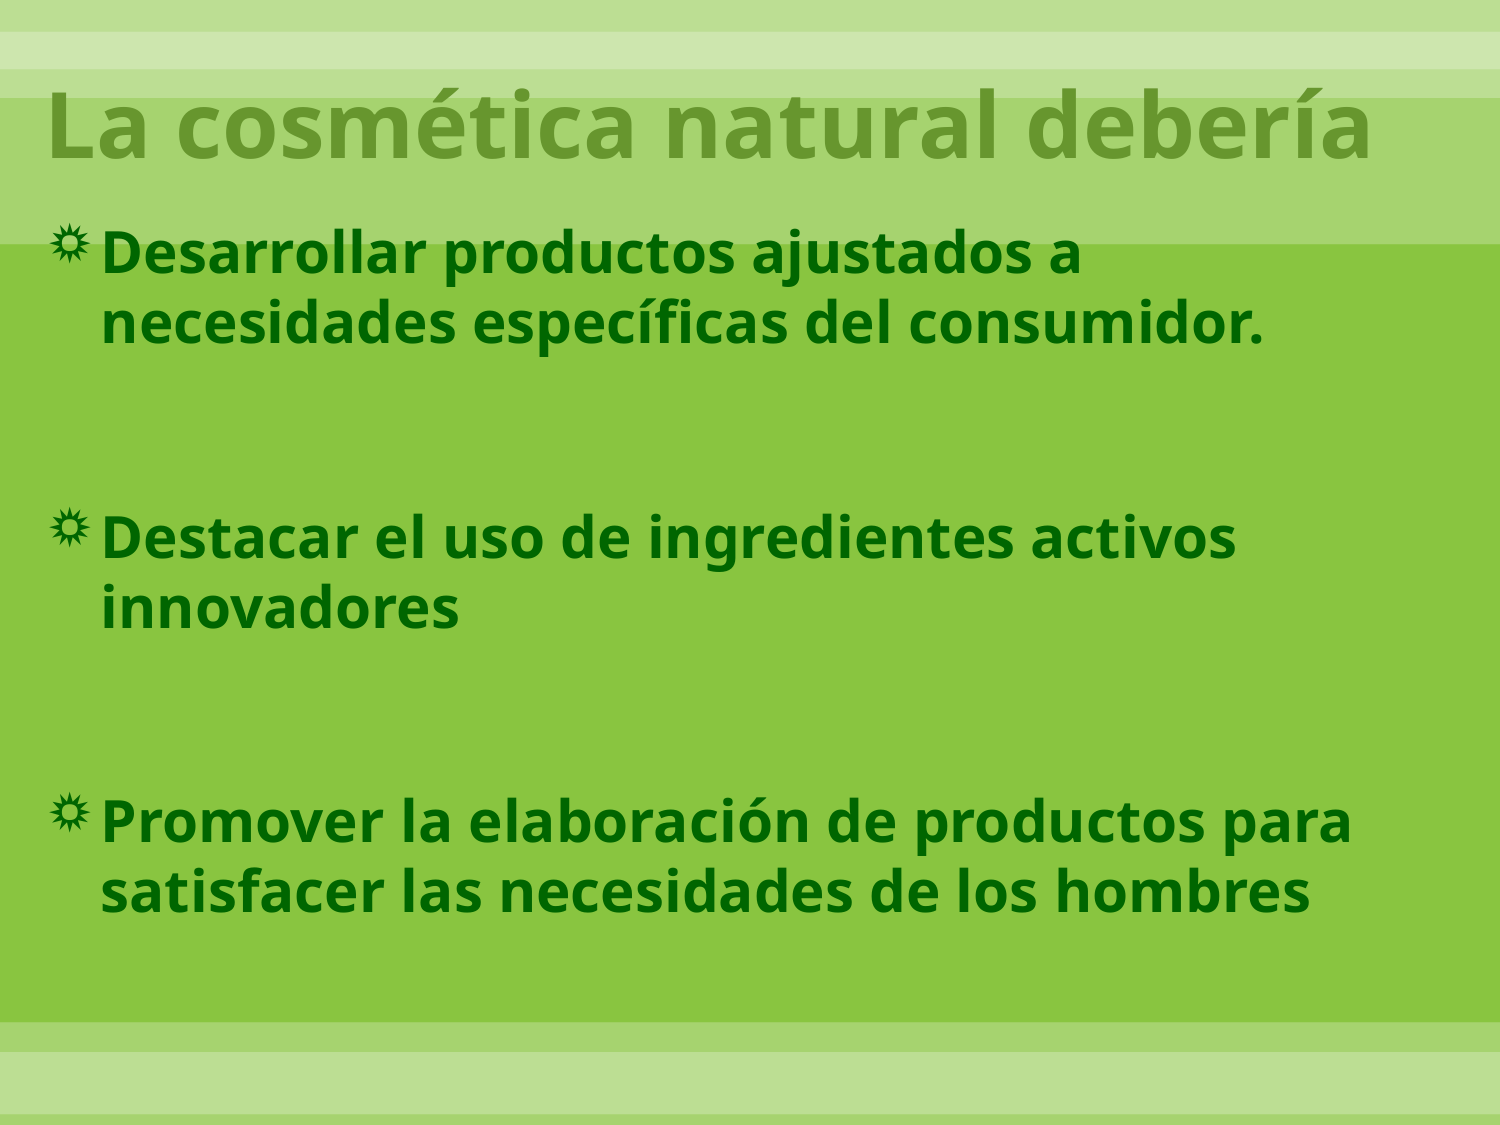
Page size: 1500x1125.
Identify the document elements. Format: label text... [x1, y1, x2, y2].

list Desarrollar productos ajustados a necesidades específicas del consumidor. Destacar el uso de ingredientes activos innovadores Promover la elaboración de productos para satisfacer las necesidades de los hombres [29, 208, 1447, 1078]
title La cosmética natural debería [29, 19, 1459, 185]
picture [0, 0, 1500, 1125]
